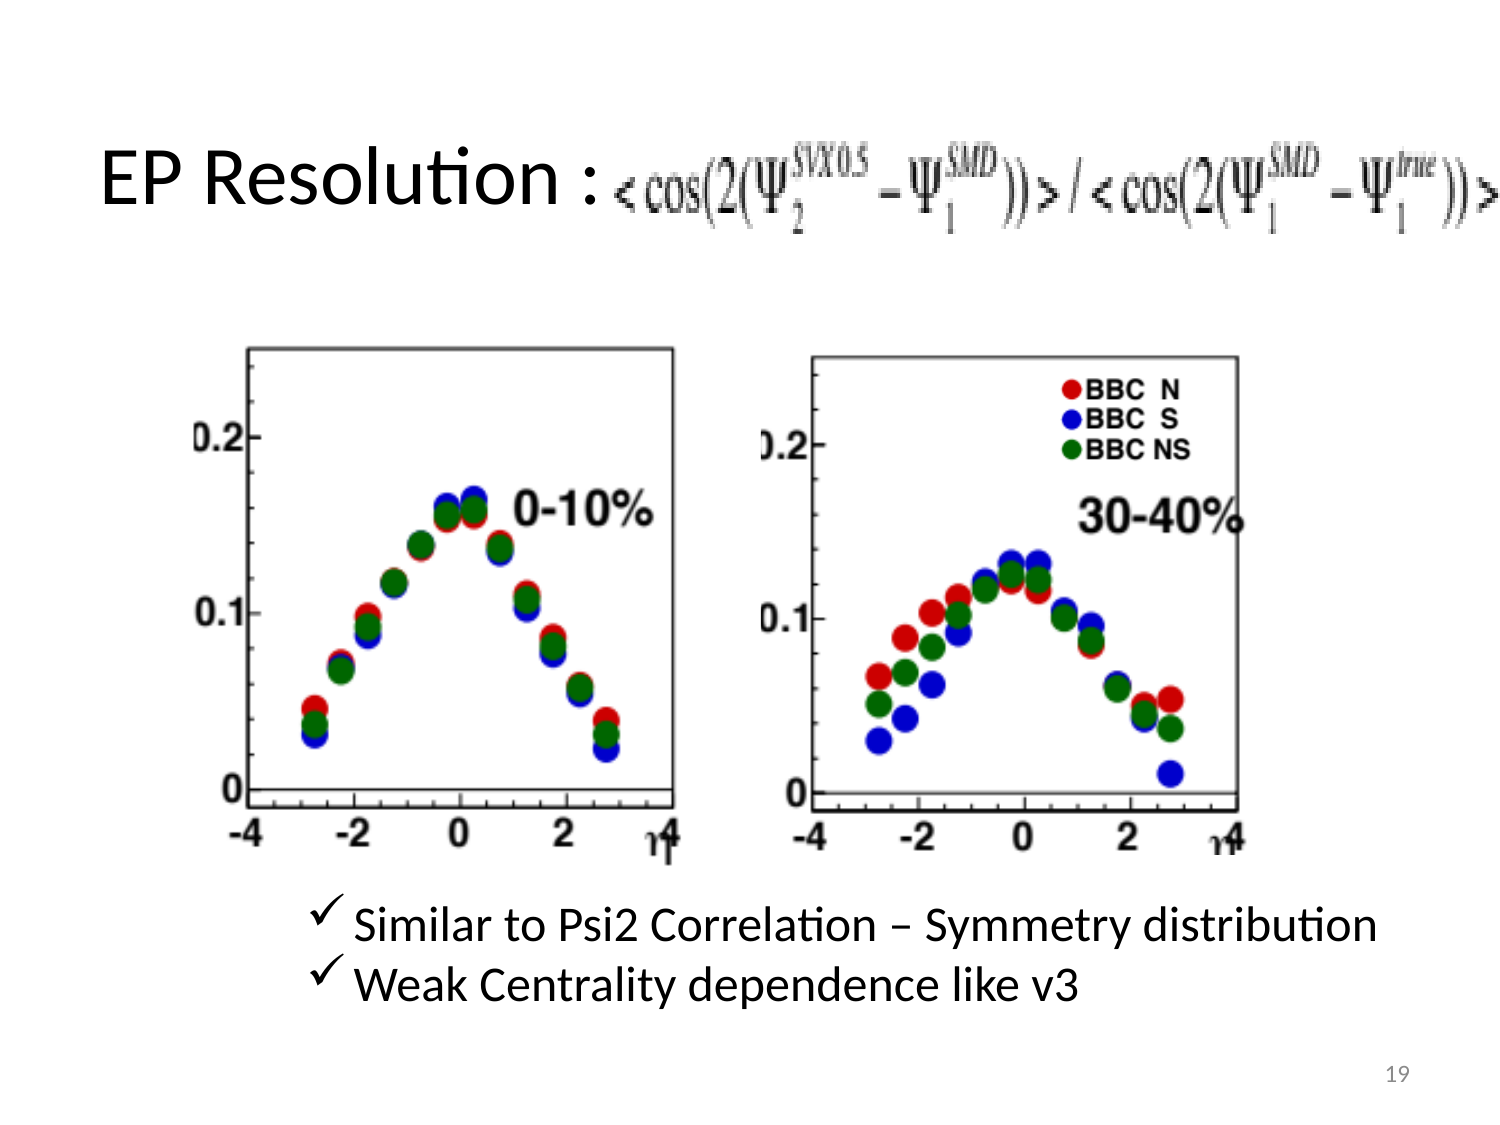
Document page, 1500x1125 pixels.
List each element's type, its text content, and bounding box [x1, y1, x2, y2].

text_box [609, 126, 1500, 241]
text_box EP Resolution : [85, 77, 1435, 265]
slide_number 19 [1074, 1042, 1425, 1103]
text_box Similar to Psi2 Correlation – Symmetry distribution Weak Centrality dependence like v3 [292, 883, 1435, 1019]
picture [760, 323, 1265, 856]
picture [190, 340, 695, 878]
